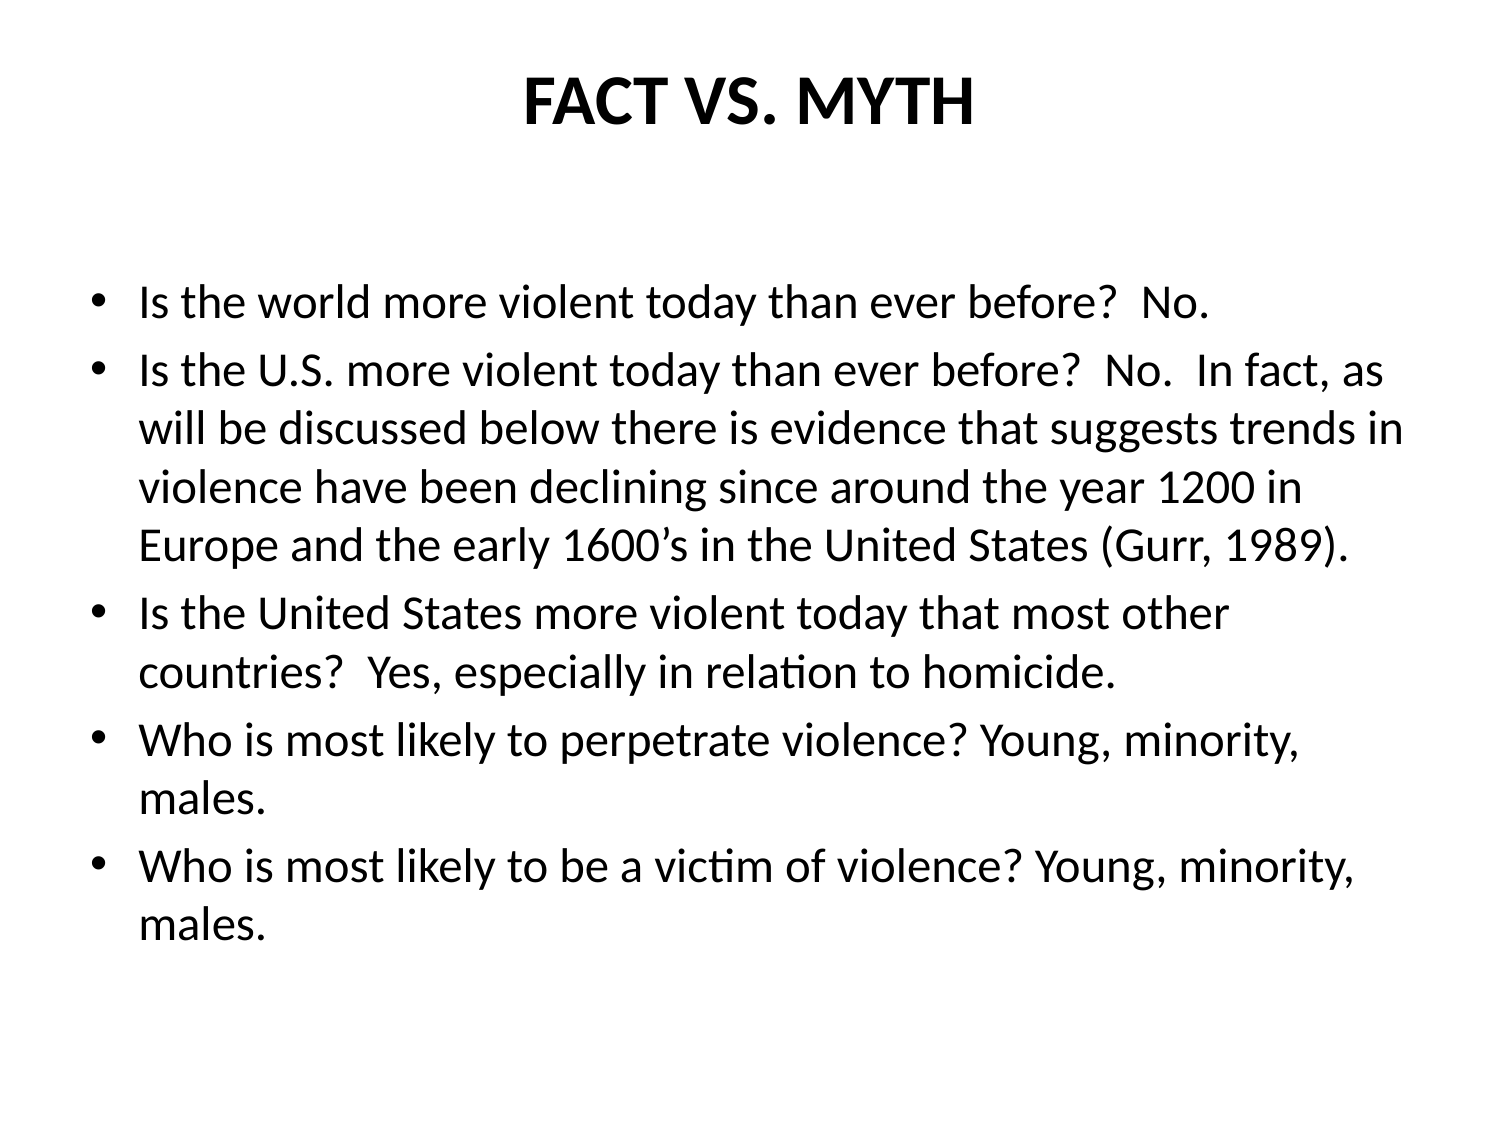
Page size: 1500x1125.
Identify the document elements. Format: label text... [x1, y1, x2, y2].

title FACT VS. MYTH [75, 45, 1425, 233]
list Is the world more violent today than ever before? No. Is the U.S. more violent today than ever before? No. In fact, as will be discussed below there is evidence that suggests trends in violence have been declining since around the year 1200 in Europe and the early 1600’s in the United States (Gurr, 1989). Is the United States more violent today that most other countries? Yes, especially in relation to homicide. Who is most likely to perpetrate violence? Young, minority, males. Who is most likely to be a victim of violence? Young, minority, males. [75, 262, 1425, 1005]
